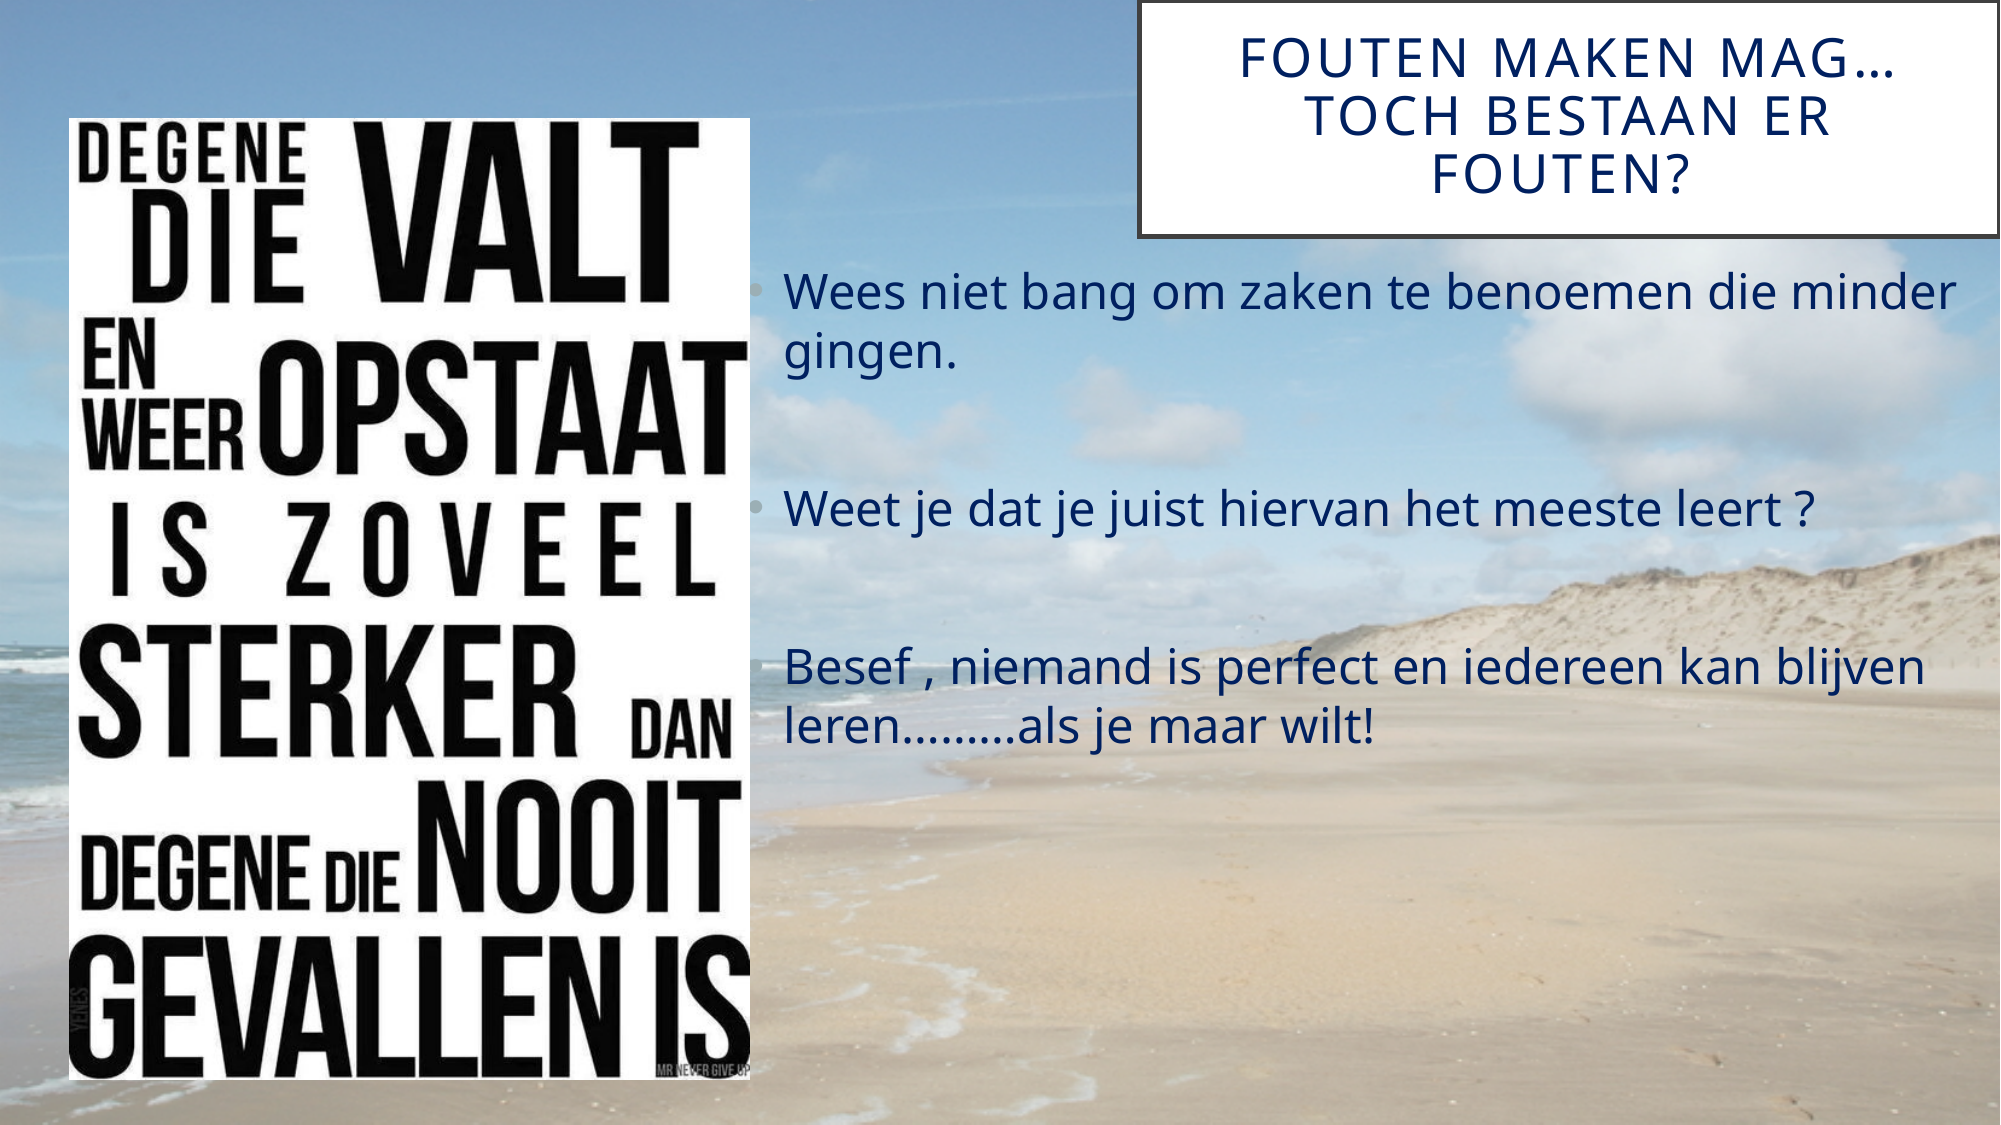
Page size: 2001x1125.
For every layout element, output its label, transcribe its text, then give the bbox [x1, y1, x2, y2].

title Fouten maken mag…toch bestaan er fouten? [1137, 0, 2000, 239]
list Wees niet bang om zaken te benoemen die minder gingen. Weet je dat je juist hiervan het meeste leert ? Besef , niemand is perfect en iedereen kan blijven leren………als je maar wilt! [750, 252, 2000, 762]
picture [69, 118, 750, 1080]
